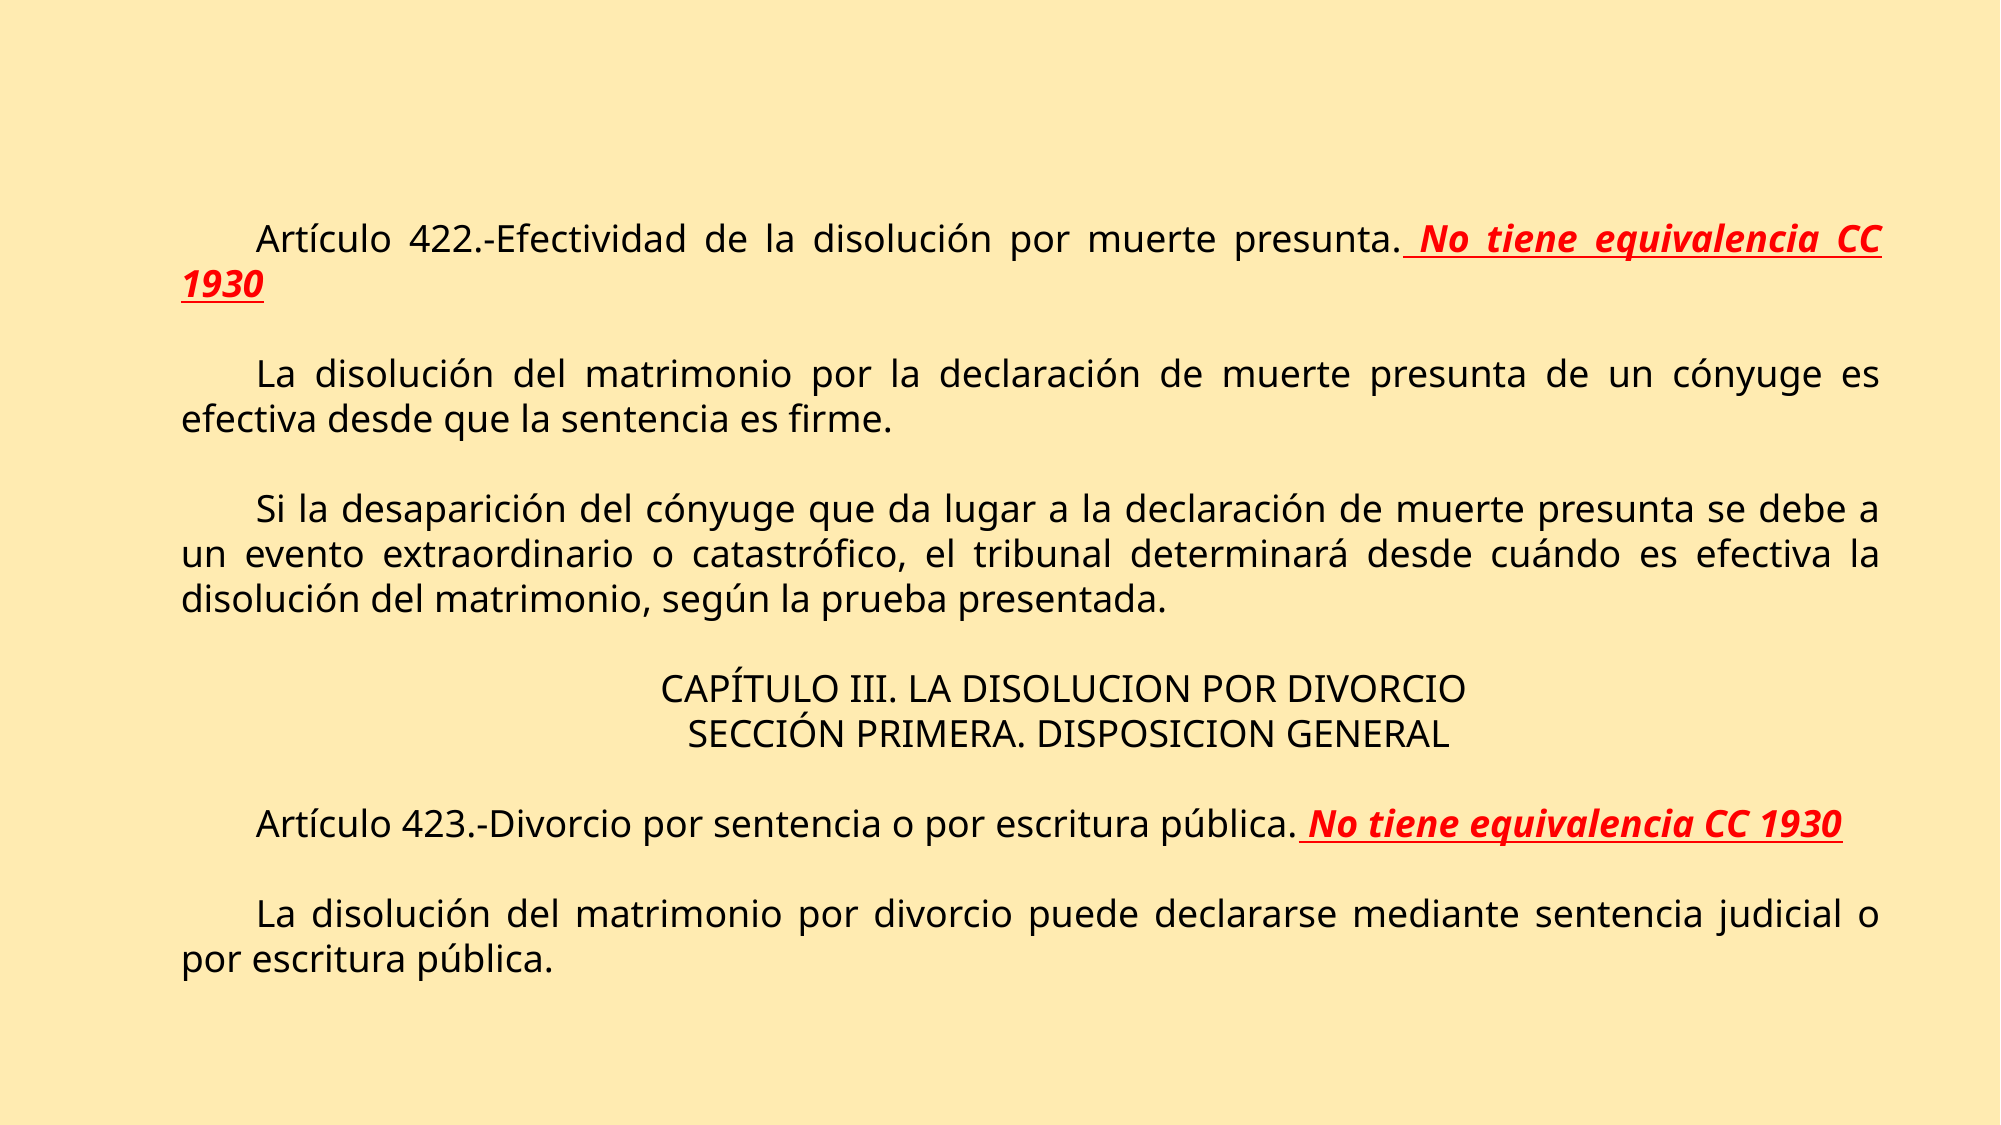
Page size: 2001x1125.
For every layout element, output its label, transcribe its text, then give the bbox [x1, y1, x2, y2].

text_box Artículo 422.-Efectividad de la disolución por muerte presunta. No tiene equivalencia CC 1930 La disolución del matrimonio por la declaración de muerte presunta de un cónyuge es efectiva desde que la sentencia es firme. Si la desaparición del cónyuge que da lugar a la declaración de muerte presunta se debe a un evento extraordinario o catastrófico, el tribunal determinará desde cuándo es efectiva la disolución del matrimonio, según la prueba presentada. CAPÍTULO III. LA DISOLUCION POR DIVORCIO SECCIÓN PRIMERA. DISPOSICION GENERAL Artículo 423.-Divorcio por sentencia o por escritura pública. No tiene equivalencia CC 1930 La disolución del matrimonio por divorcio puede declararse mediante sentencia judicial o por escritura pública. [166, 207, 1897, 1033]
